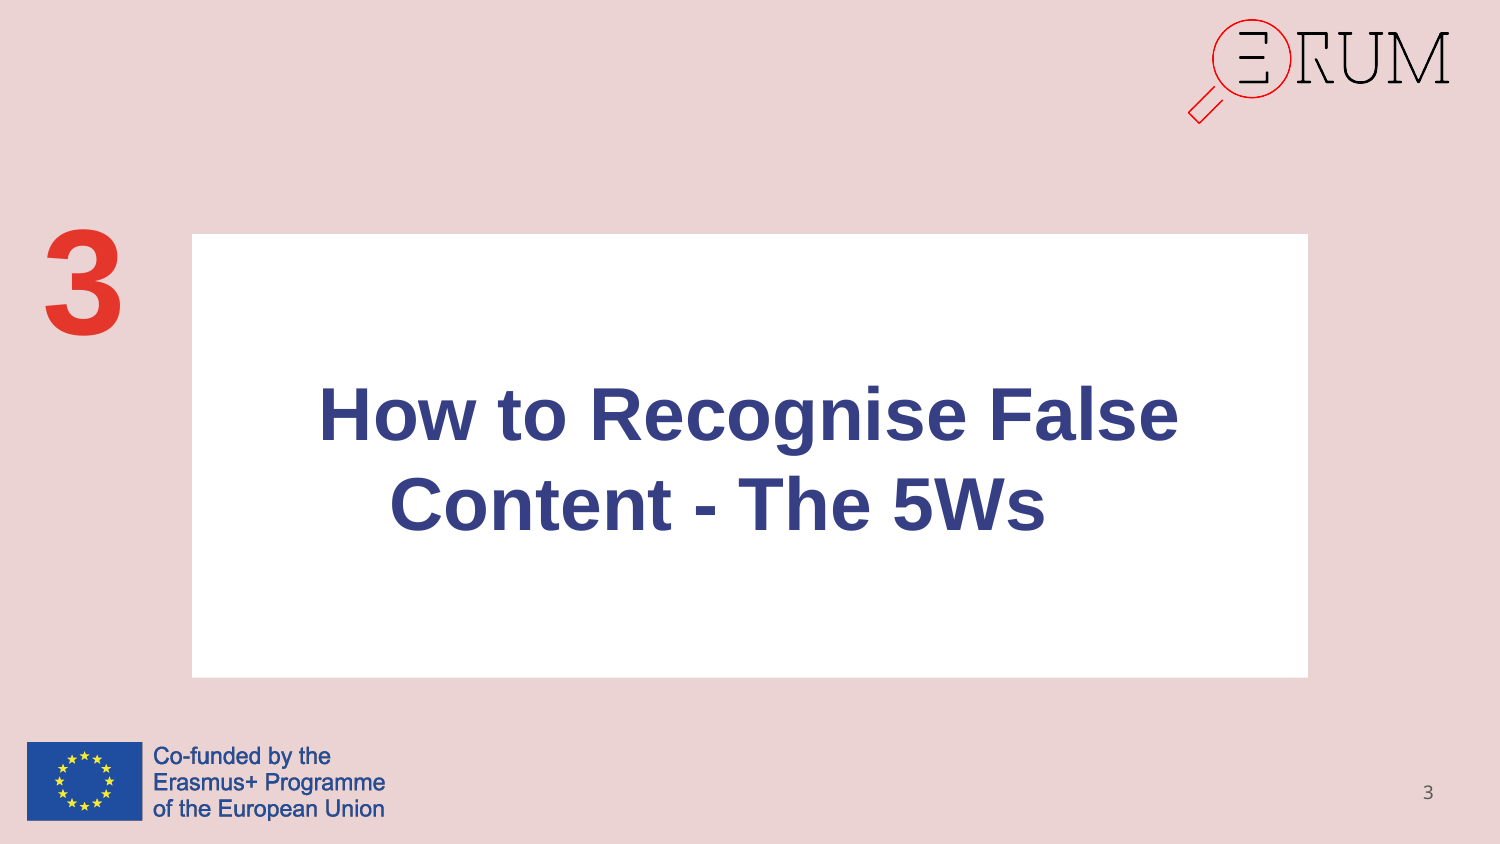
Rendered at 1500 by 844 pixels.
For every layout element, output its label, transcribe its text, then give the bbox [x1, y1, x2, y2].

slide_number 3 [1358, 761, 1449, 826]
picture [27, 742, 385, 821]
title How to Recognise False Content - The 5Ws [192, 234, 1308, 678]
text_box 3 [27, 169, 246, 380]
picture [1136, 0, 1500, 137]
